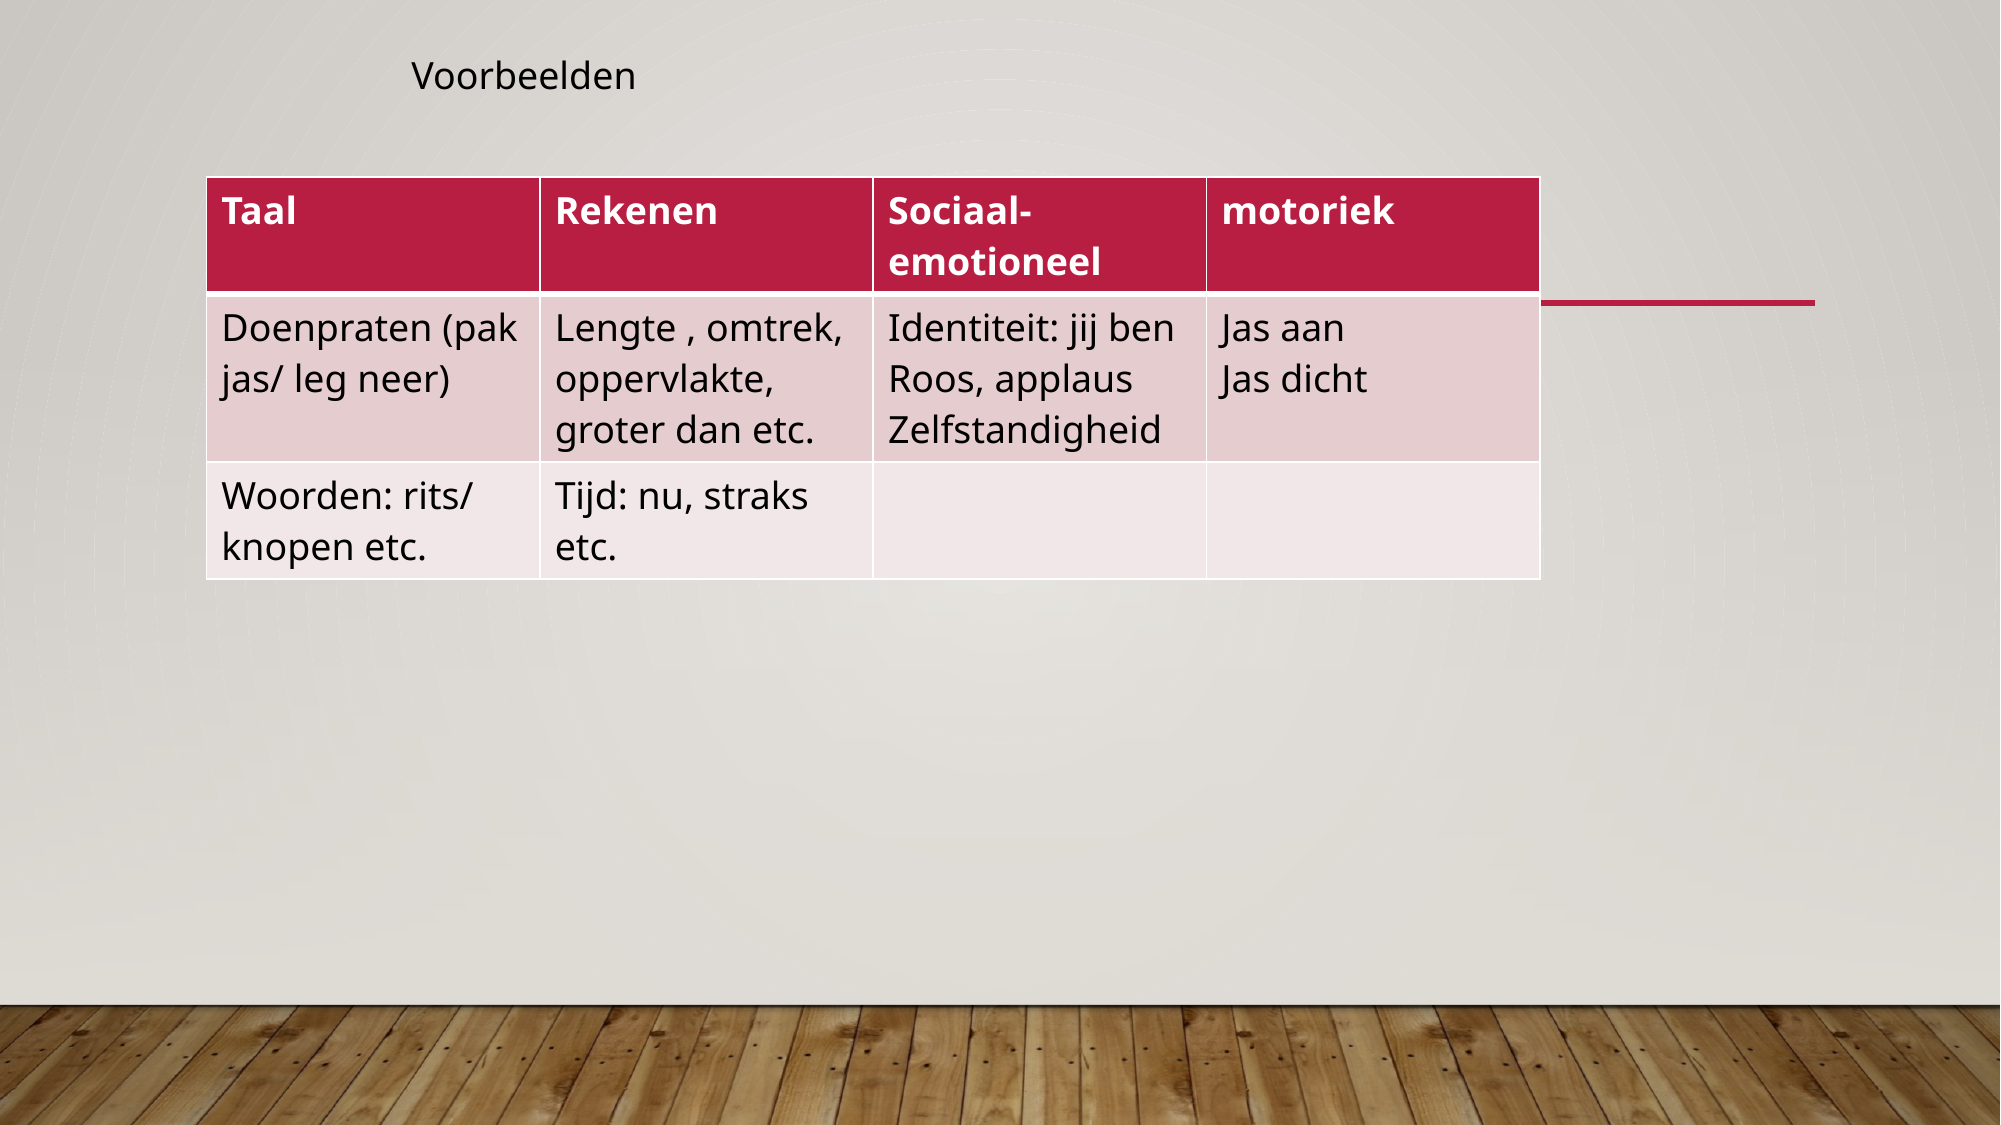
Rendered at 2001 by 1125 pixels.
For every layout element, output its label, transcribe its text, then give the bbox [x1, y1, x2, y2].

table_cell [874, 463, 1206, 578]
table_cell Identiteit: jij ben Roos, applaus Zelfstandigheid [874, 297, 1206, 461]
table_header Taal [207, 178, 539, 291]
table_cell Doenpraten (pak jas/ leg neer) [207, 297, 539, 461]
table_cell [1207, 463, 1539, 578]
table_header Sociaal-emotioneel [874, 178, 1206, 291]
table_header motoriek [1207, 178, 1539, 291]
table_cell Woorden: rits/ knopen etc. [207, 463, 539, 578]
picture [0, 1005, 2000, 1125]
table_cell Lengte , omtrek, oppervlakte, groter dan etc. [541, 297, 872, 461]
table_cell Jas aan Jas dicht [1207, 297, 1539, 461]
table_header Rekenen [541, 178, 872, 291]
table_cell Tijd: nu, straks etc. [541, 463, 872, 578]
text_box Voorbeelden [396, 44, 775, 105]
